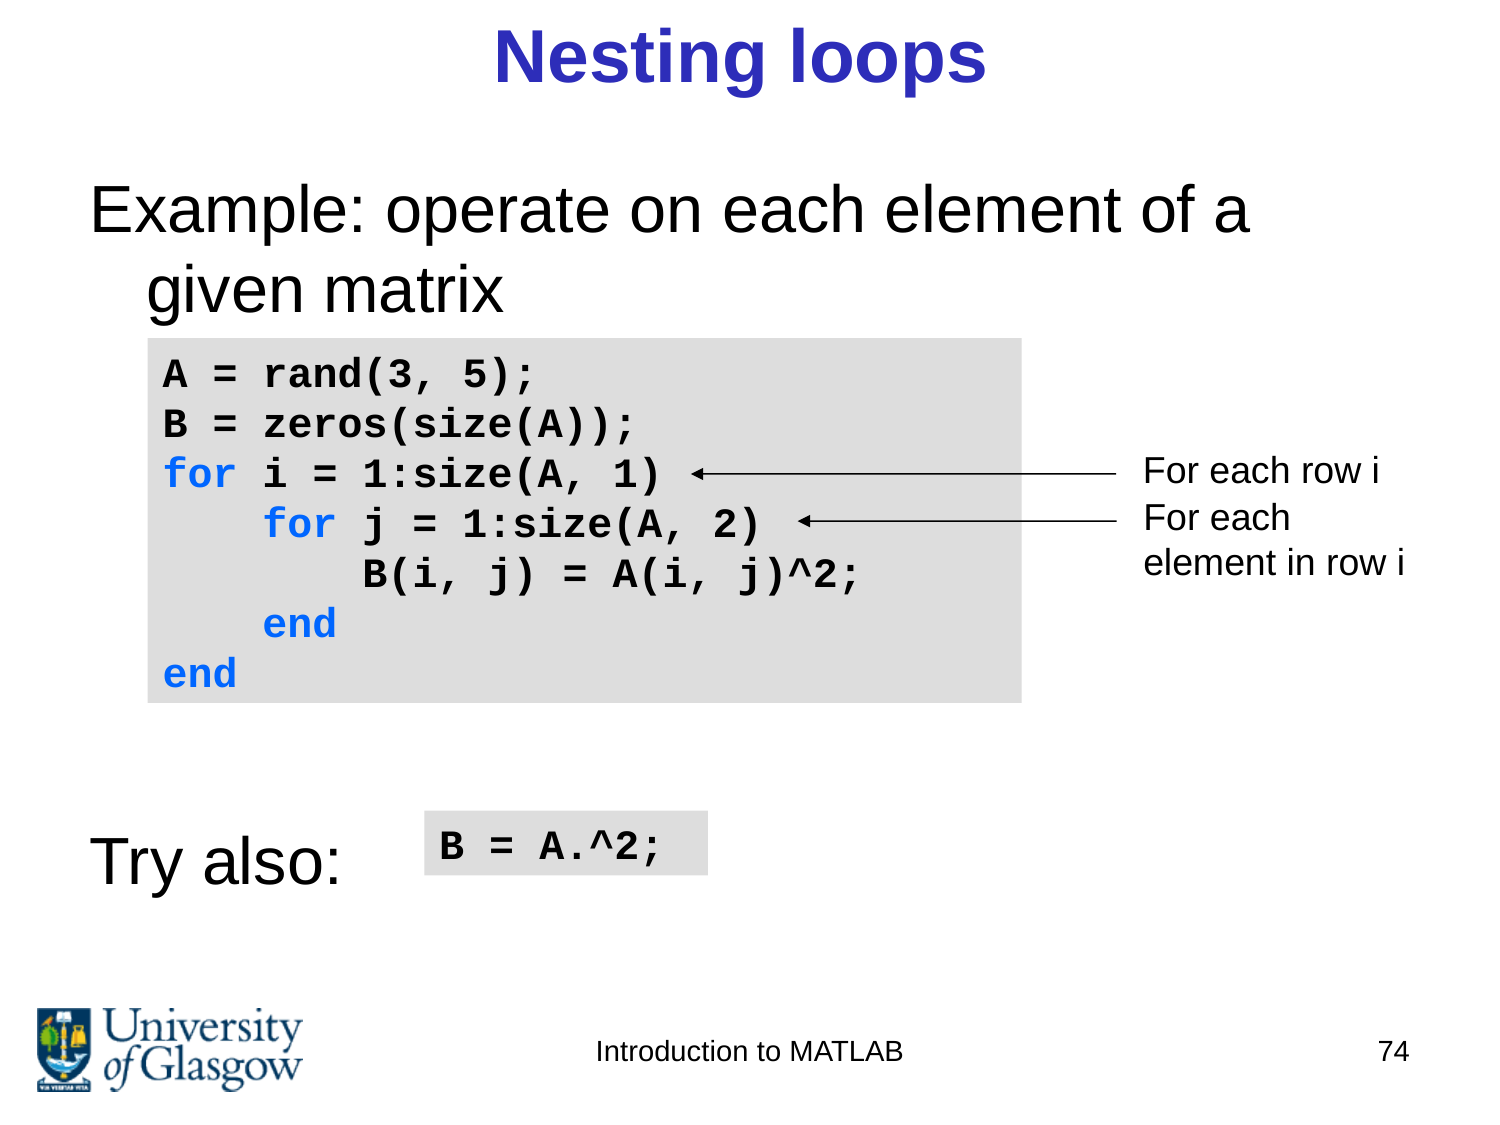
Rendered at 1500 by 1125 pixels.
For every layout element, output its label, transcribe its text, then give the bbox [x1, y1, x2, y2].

text_box For each element in row i [1128, 485, 1437, 591]
title Nesting loops [0, 0, 1500, 126]
picture [37, 1008, 303, 1092]
text_box For each row i [1128, 438, 1447, 499]
text_box A = rand(3, 5); B = zeros(size(A)); for i = 1:size(A, 1) for j = 1:size(A, 2) B(i, j) = A(i, j)^2; end end [147, 338, 1022, 703]
slide_number 74 [1074, 1024, 1425, 1103]
text_box [797, 514, 1117, 528]
text_box [690, 467, 1117, 481]
list Example: operate on each element of a given matrix Try also: [75, 158, 1425, 902]
footer Introduction to MATLAB [512, 1024, 988, 1103]
text_box B = A.^2; [424, 810, 708, 876]
